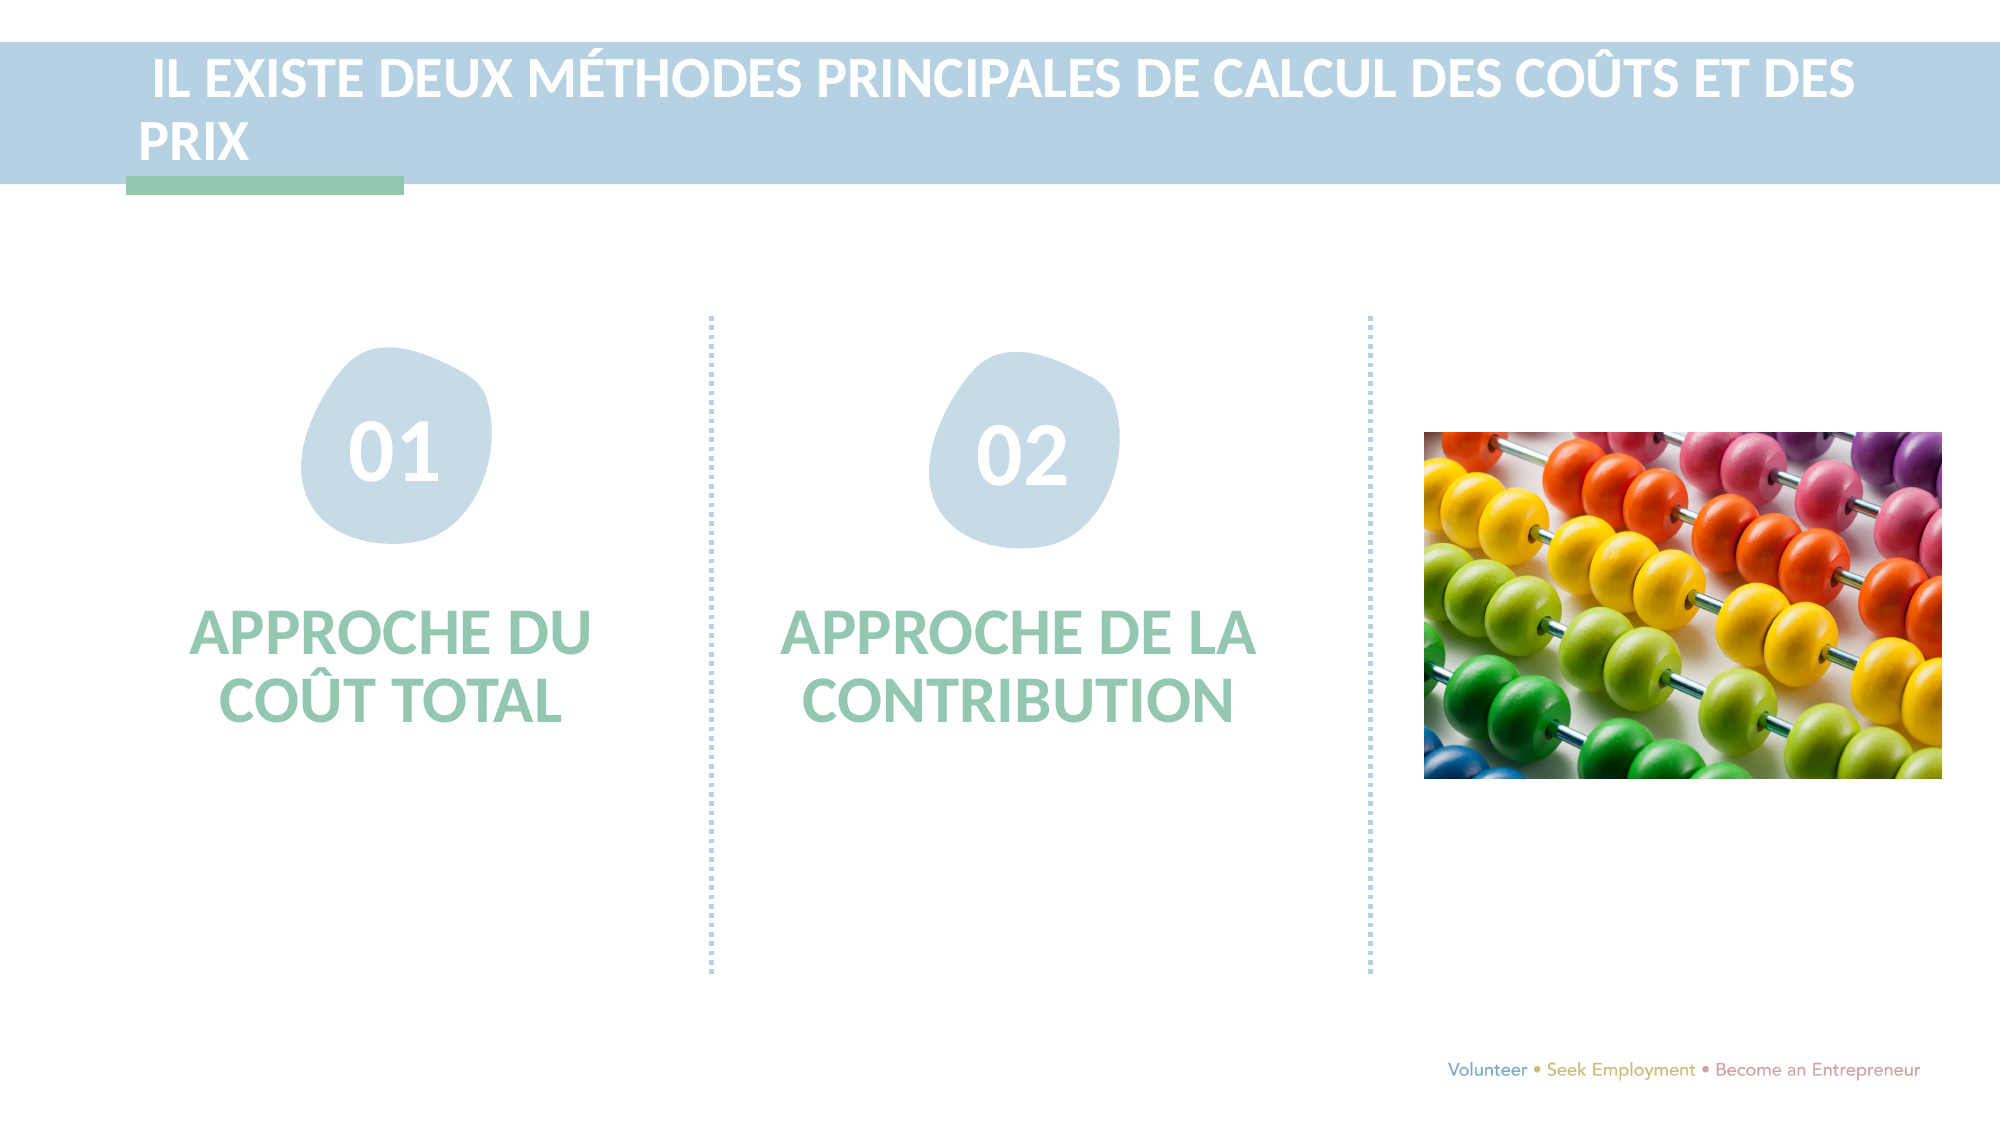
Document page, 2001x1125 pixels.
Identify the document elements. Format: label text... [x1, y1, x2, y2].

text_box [928, 351, 1120, 606]
text_box APPROCHE DE LA CONTRIBUTION [739, 592, 1299, 765]
picture [1418, 1046, 1971, 1103]
picture [1424, 432, 1943, 779]
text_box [300, 347, 492, 602]
list APPROCHE DU COÛT TOTAL [111, 592, 671, 765]
list IL EXISTE DEUX MÉTHODES PRINCIPALES DE CALCUL DES COÛTS ET DES PRIX [123, 51, 1913, 170]
